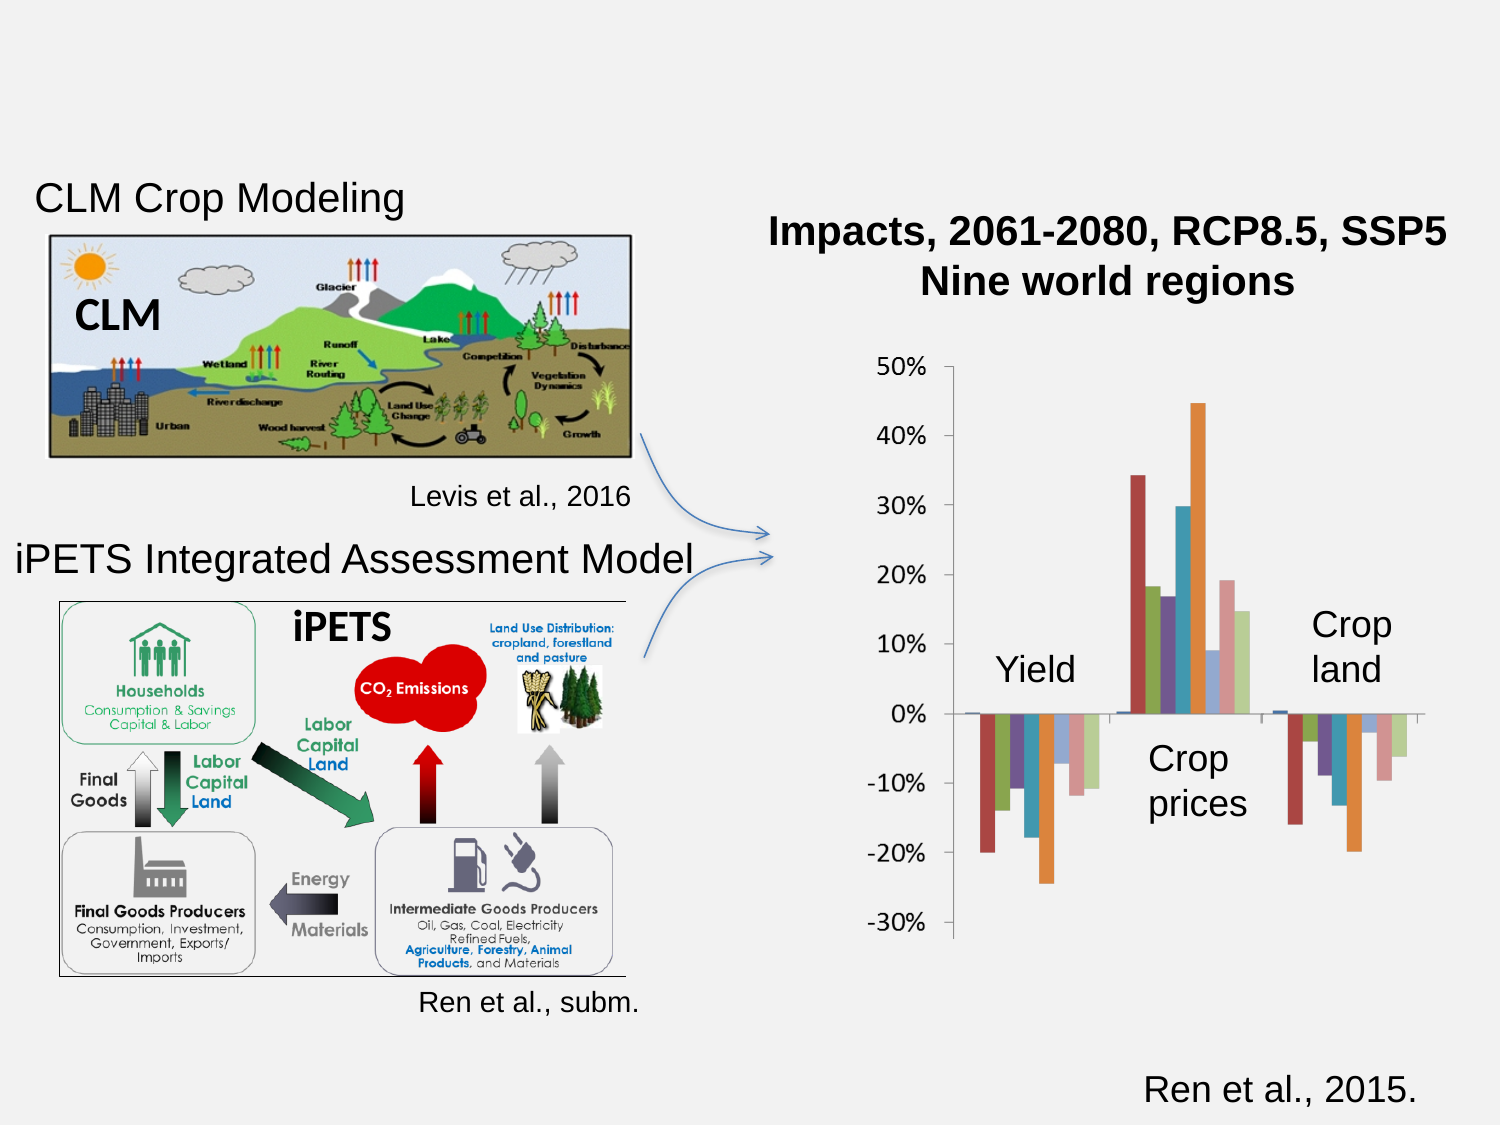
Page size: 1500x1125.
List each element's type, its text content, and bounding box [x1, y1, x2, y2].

text_box [641, 433, 771, 541]
text_box Levis et al., 2016 [394, 469, 647, 520]
text_box Impacts, 2061-2080, RCP8.5, SSP5 Nine world regions [753, 196, 1463, 312]
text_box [853, 338, 1426, 939]
text_box CLM Crop Modeling [19, 163, 421, 229]
text_box iPETS Integrated Assessment Model [0, 524, 710, 589]
picture [58, 586, 627, 977]
text_box Ren et al., 2015. [1128, 1057, 1433, 1118]
text_box Ren et al., subm. [403, 976, 656, 1026]
picture [44, 234, 636, 459]
text_box [643, 550, 774, 658]
